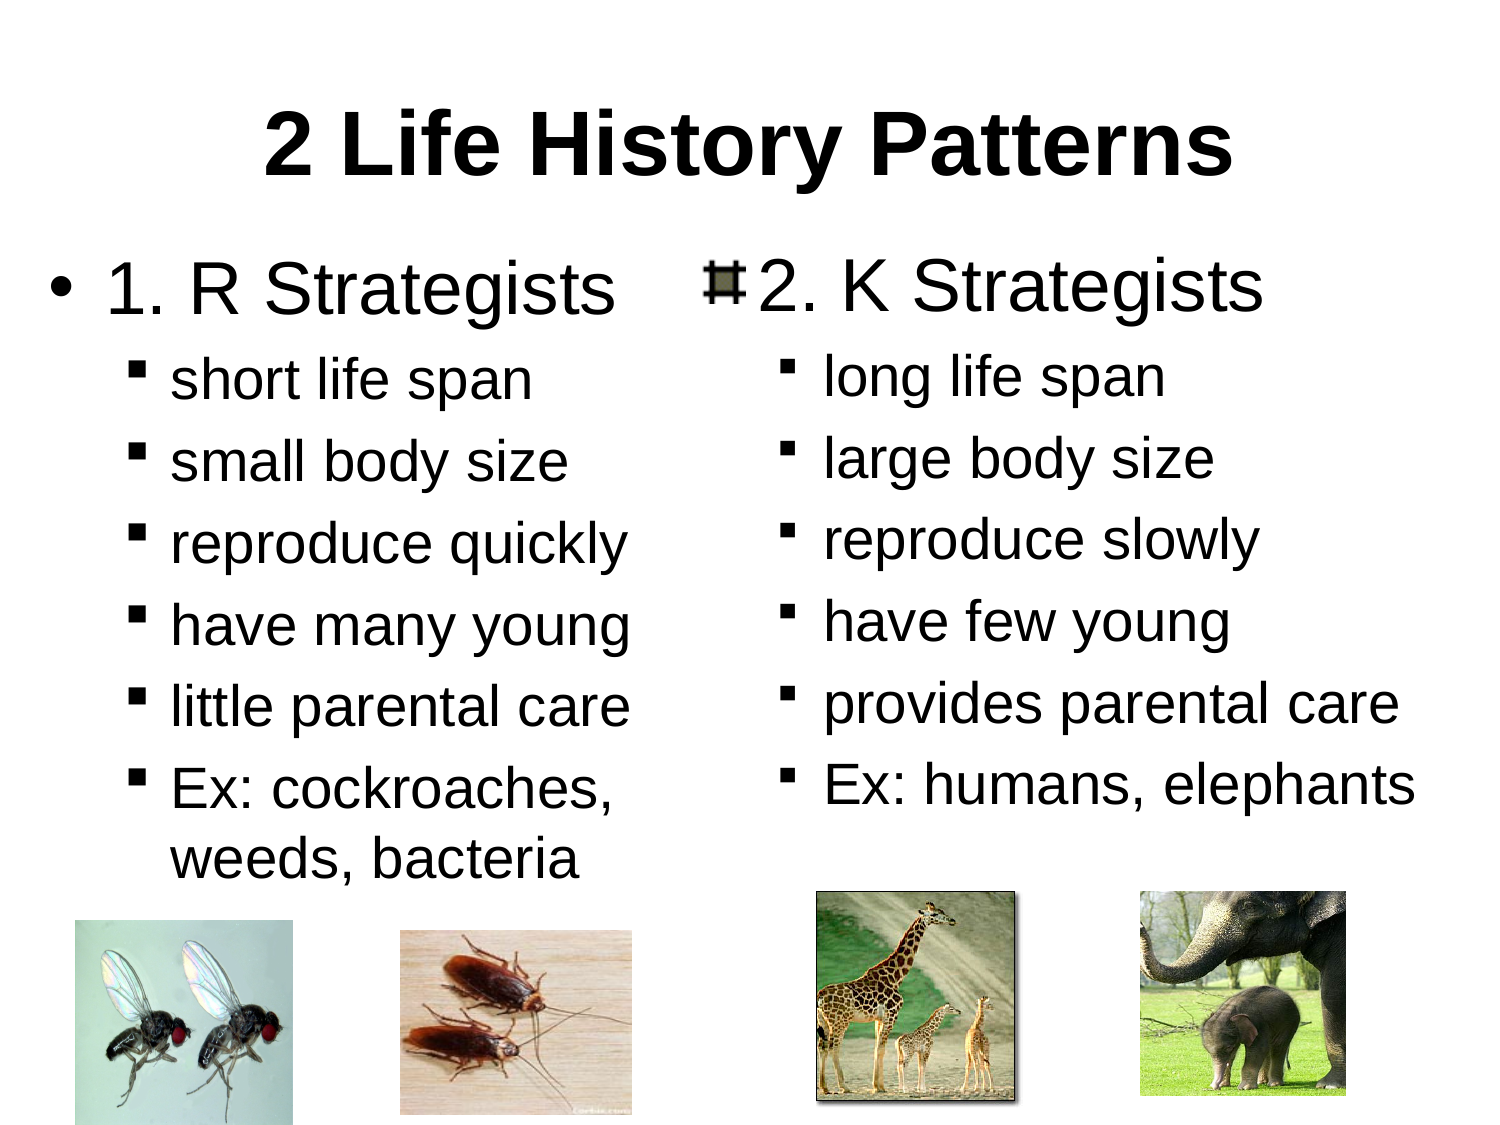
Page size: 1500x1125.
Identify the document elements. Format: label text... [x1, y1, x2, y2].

picture [399, 930, 632, 1115]
picture [701, 258, 746, 304]
text_box 2. K Strategists long life span large body size reproduce slowly have few young provides parental care Ex: humans, elephants [686, 228, 1450, 1004]
picture [816, 891, 1023, 1109]
picture [74, 919, 293, 1125]
title 2 Life History Patterns [75, 45, 1425, 233]
picture [1139, 891, 1347, 1096]
list 1. R Strategists short life span small body size reproduce quickly have many young little parental care Ex: cockroaches, weeds, bacteria [33, 232, 684, 921]
